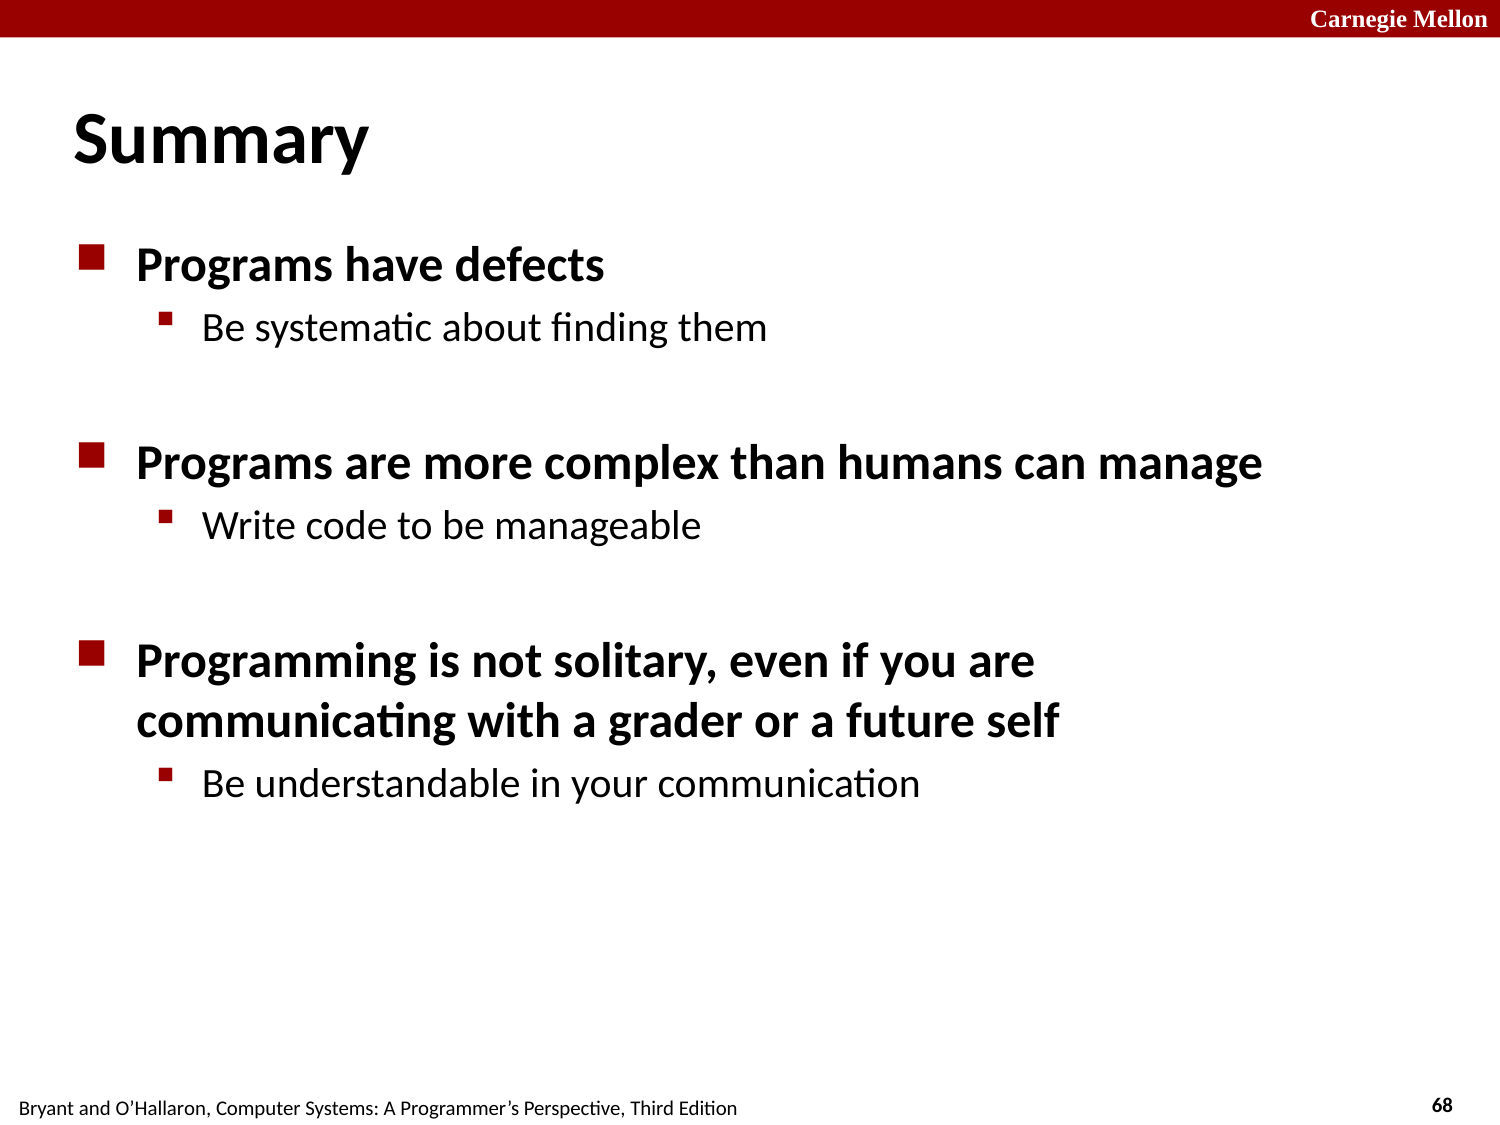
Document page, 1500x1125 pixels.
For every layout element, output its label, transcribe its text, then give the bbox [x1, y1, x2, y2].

list Programs have defects Be systematic about finding them Programs are more complex than humans can manage Write code to be manageable Programming is not solitary, even if you are communicating with a grader or a future self Be understandable in your communication [64, 223, 1361, 1040]
title Summary [58, 71, 1305, 197]
